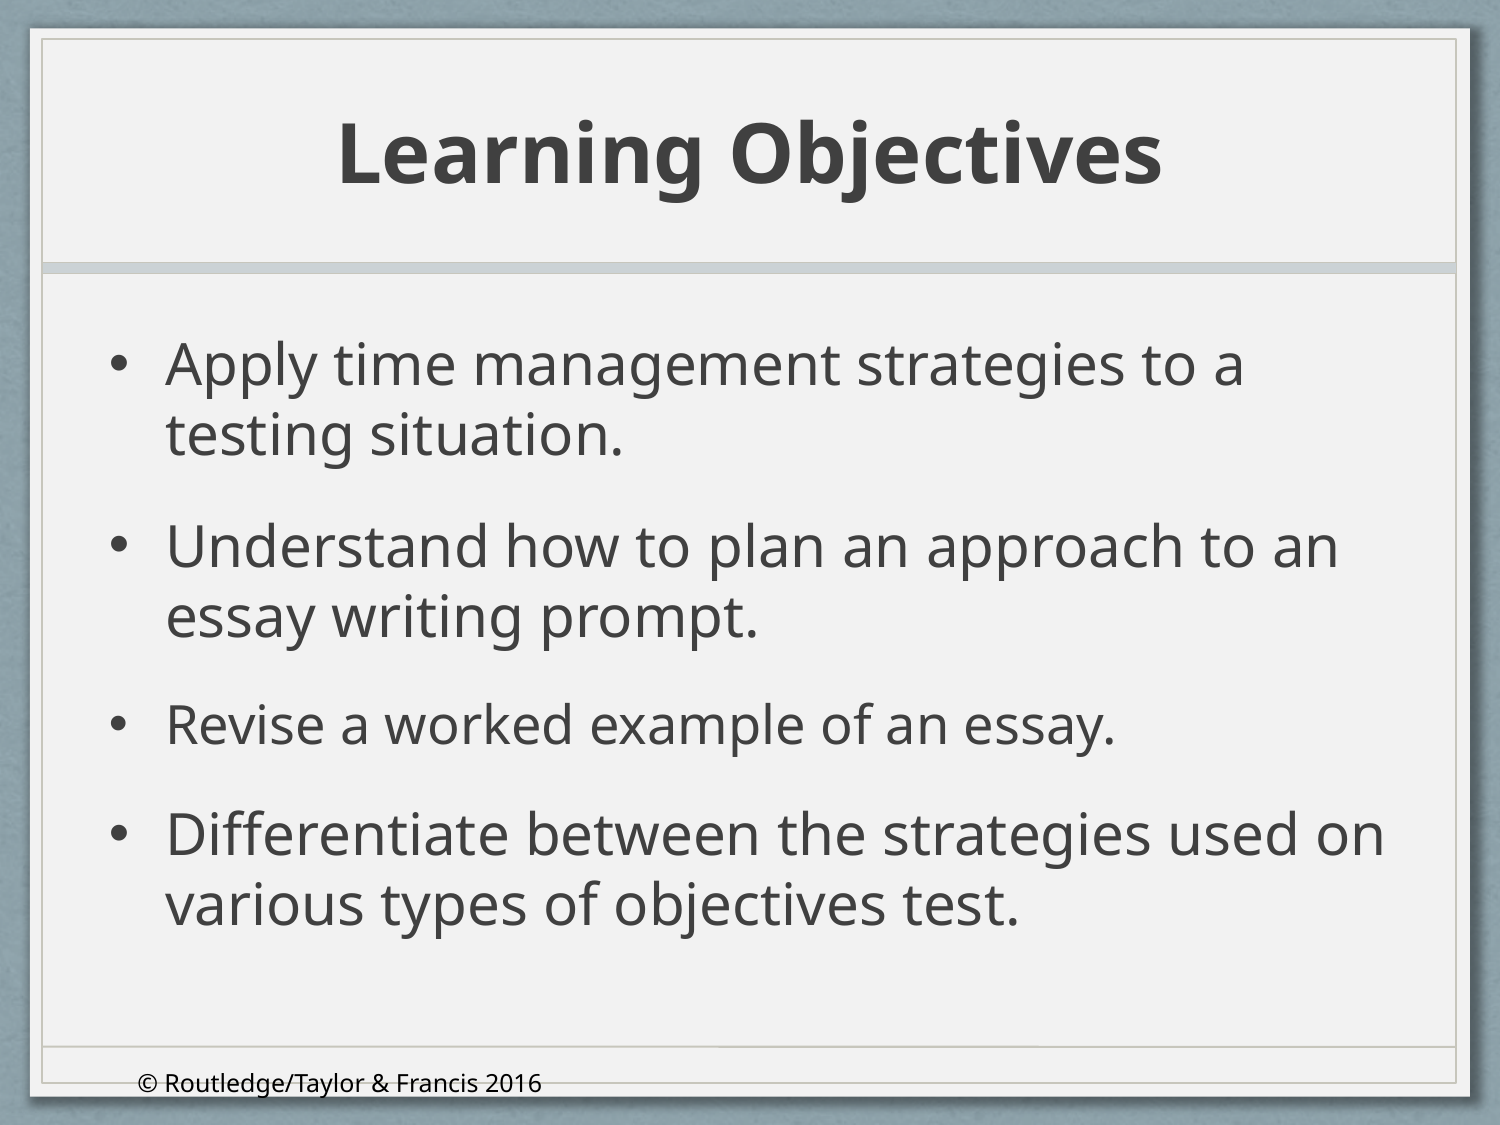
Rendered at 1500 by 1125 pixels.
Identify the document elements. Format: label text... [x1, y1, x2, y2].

title Learning Objectives [147, 39, 1353, 261]
list Apply time management strategies to a testing situation. Understand how to plan an approach to an essay writing prompt. Revise a worked example of an essay. Differentiate between the strategies used on various types of objectives test. [93, 319, 1412, 996]
text_box © Routledge/Taylor & Francis 2016 [34, 1052, 558, 1113]
